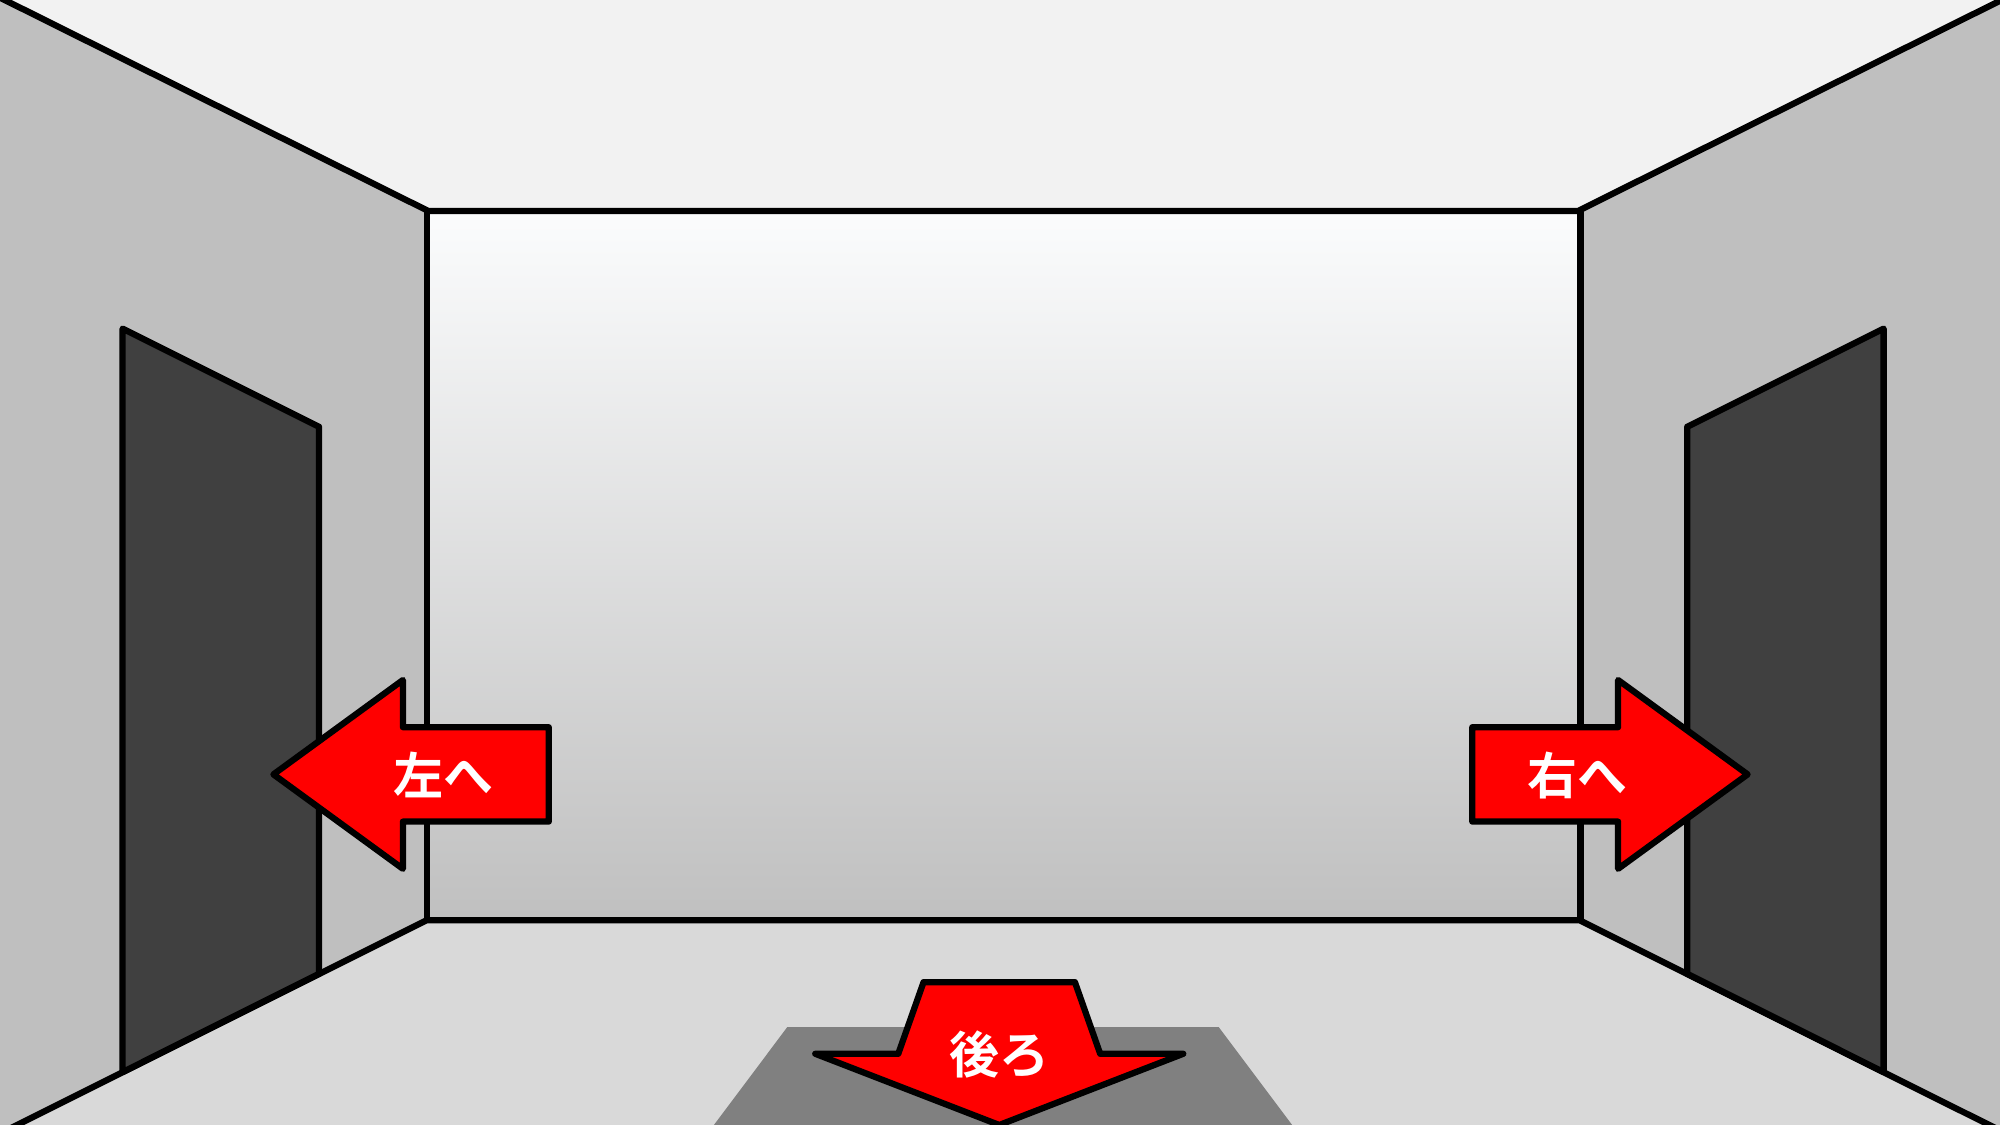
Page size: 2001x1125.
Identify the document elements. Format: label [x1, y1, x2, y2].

text_box [0, 0, 2000, 1125]
